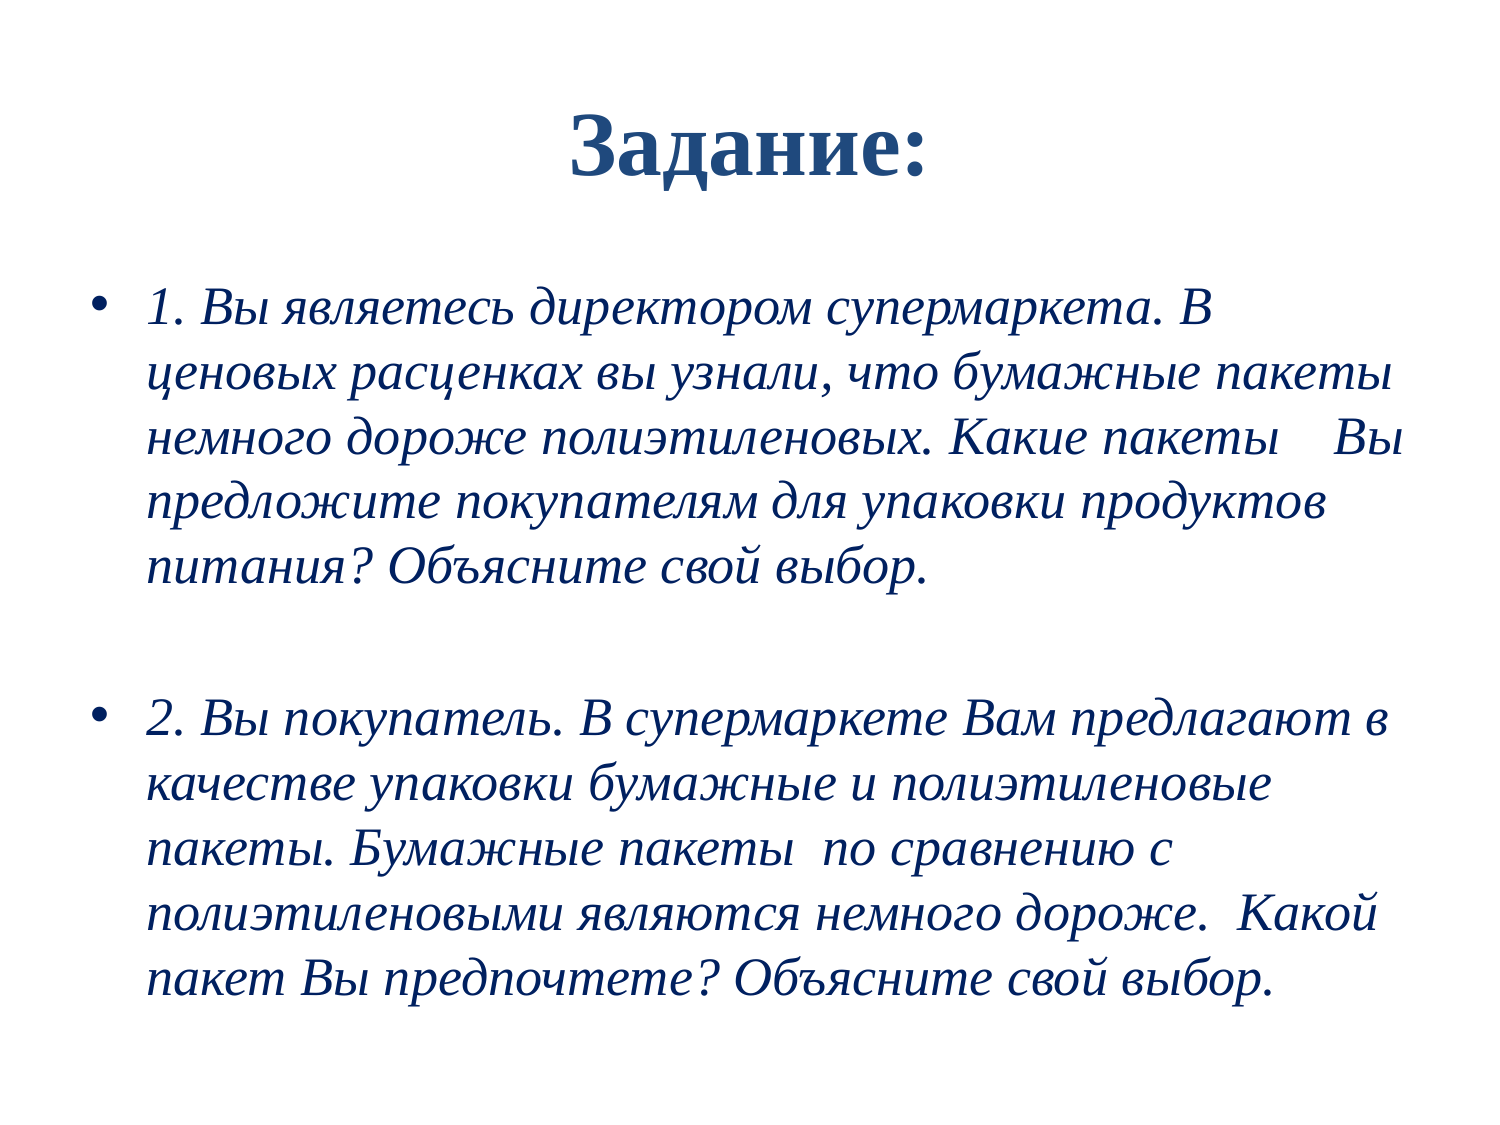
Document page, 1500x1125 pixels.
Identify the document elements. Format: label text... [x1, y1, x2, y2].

list 1. Вы являетесь директором супермаркета. В ценовых расценках вы узнали, что бумажные пакеты немного дороже полиэтиленовых. Какие пакеты Вы предложите покупателям для упаковки продуктов питания? Объясните свой выбор. 2. Вы покупатель. В супермаркете Вам предлагают в качестве упаковки бумажные и полиэтиленовые пакеты. Бумажные пакеты по сравнению с полиэтиленовыми являются немного дороже. Какой пакет Вы предпочтете? Объясните свой выбор. [75, 262, 1425, 1005]
title Задание: [75, 45, 1425, 233]
